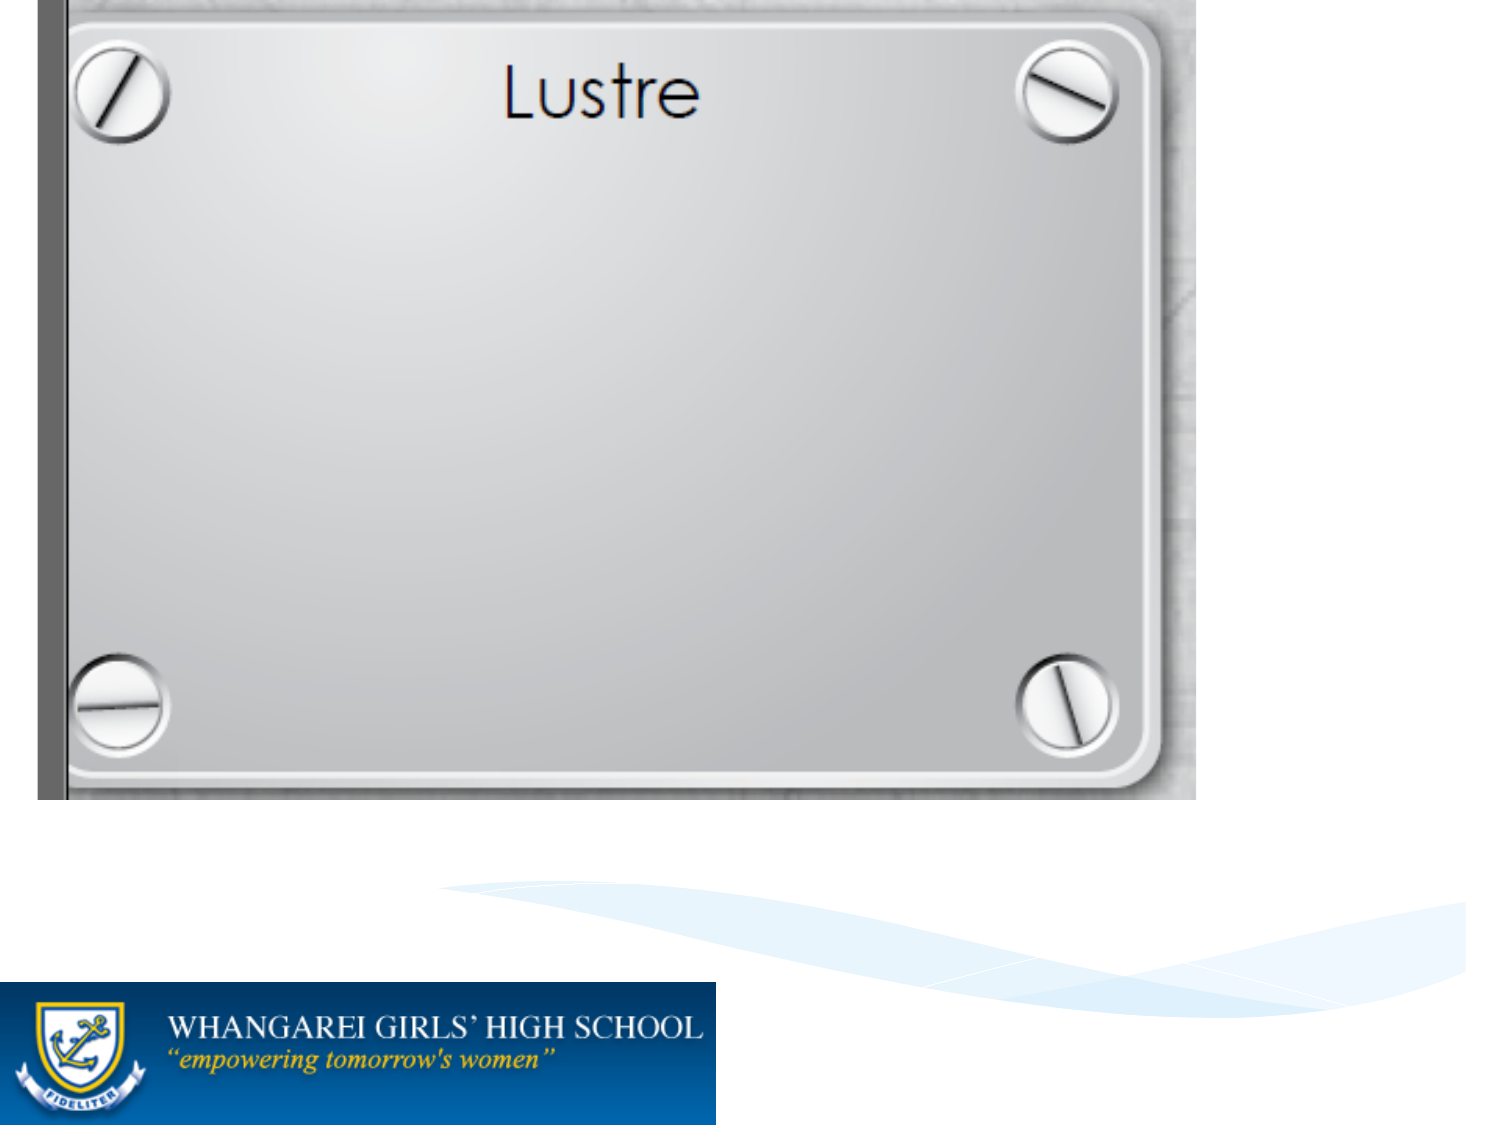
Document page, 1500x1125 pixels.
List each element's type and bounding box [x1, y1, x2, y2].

picture [0, 982, 716, 1125]
picture [37, 0, 1197, 801]
